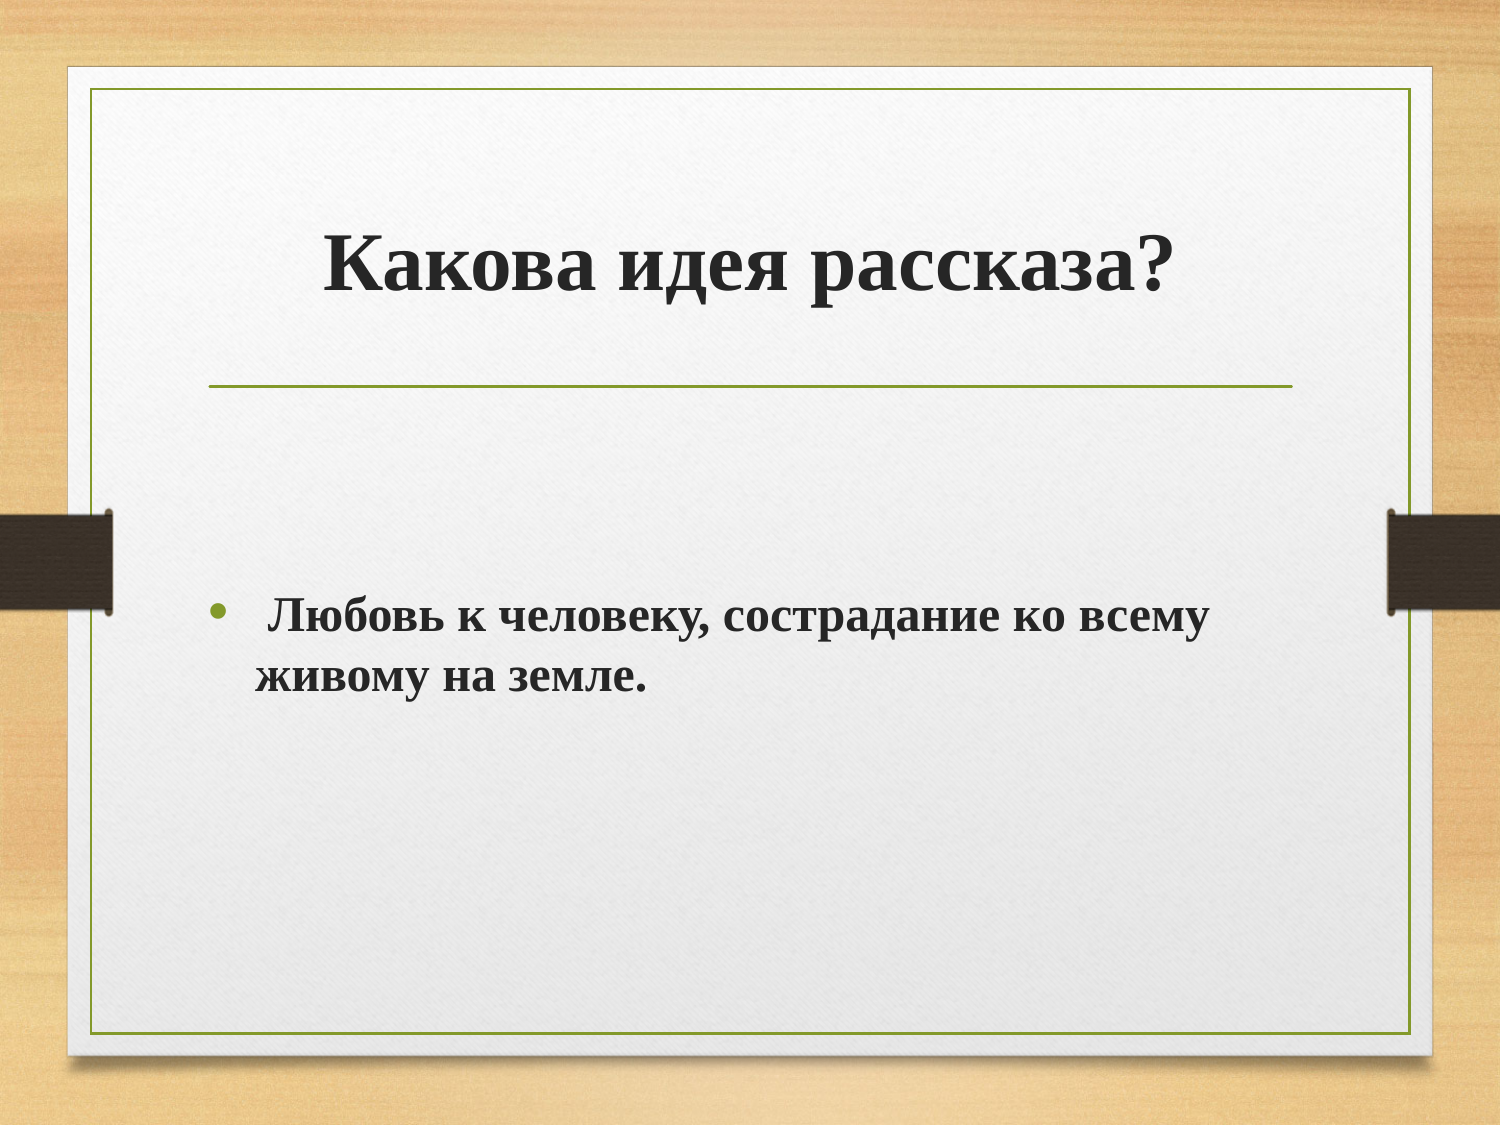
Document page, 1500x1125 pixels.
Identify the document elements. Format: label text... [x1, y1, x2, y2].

title Какова идея рассказа? [193, 150, 1309, 365]
picture [0, 0, 1500, 1125]
list Любовь к человеку, сострадание ко всему живому на земле. [193, 408, 1309, 974]
